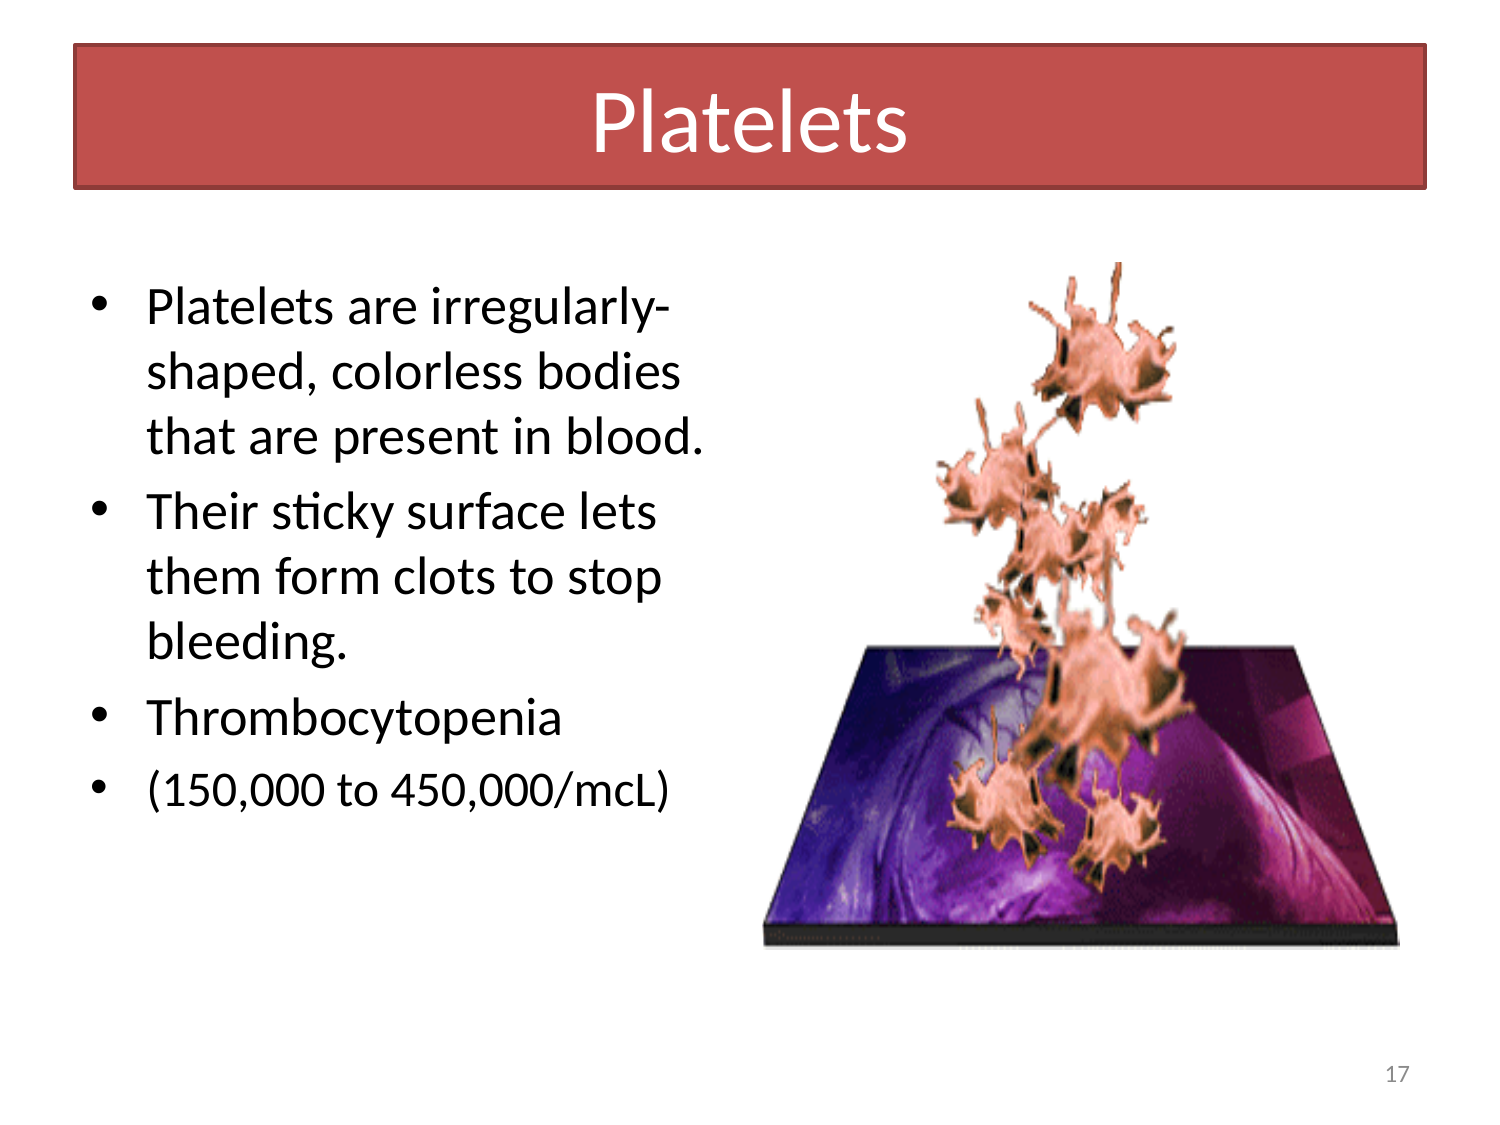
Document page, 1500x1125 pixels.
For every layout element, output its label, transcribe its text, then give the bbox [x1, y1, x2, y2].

slide_number 17 [1074, 1042, 1425, 1103]
title Platelets [73, 43, 1427, 190]
picture [762, 262, 1401, 951]
list Platelets are irregularly-shaped, colorless bodies that are present in blood. Their sticky surface lets them form clots to stop bleeding. Thrombocytopenia (150,000 to 450,000/mcL) [75, 262, 737, 1006]
